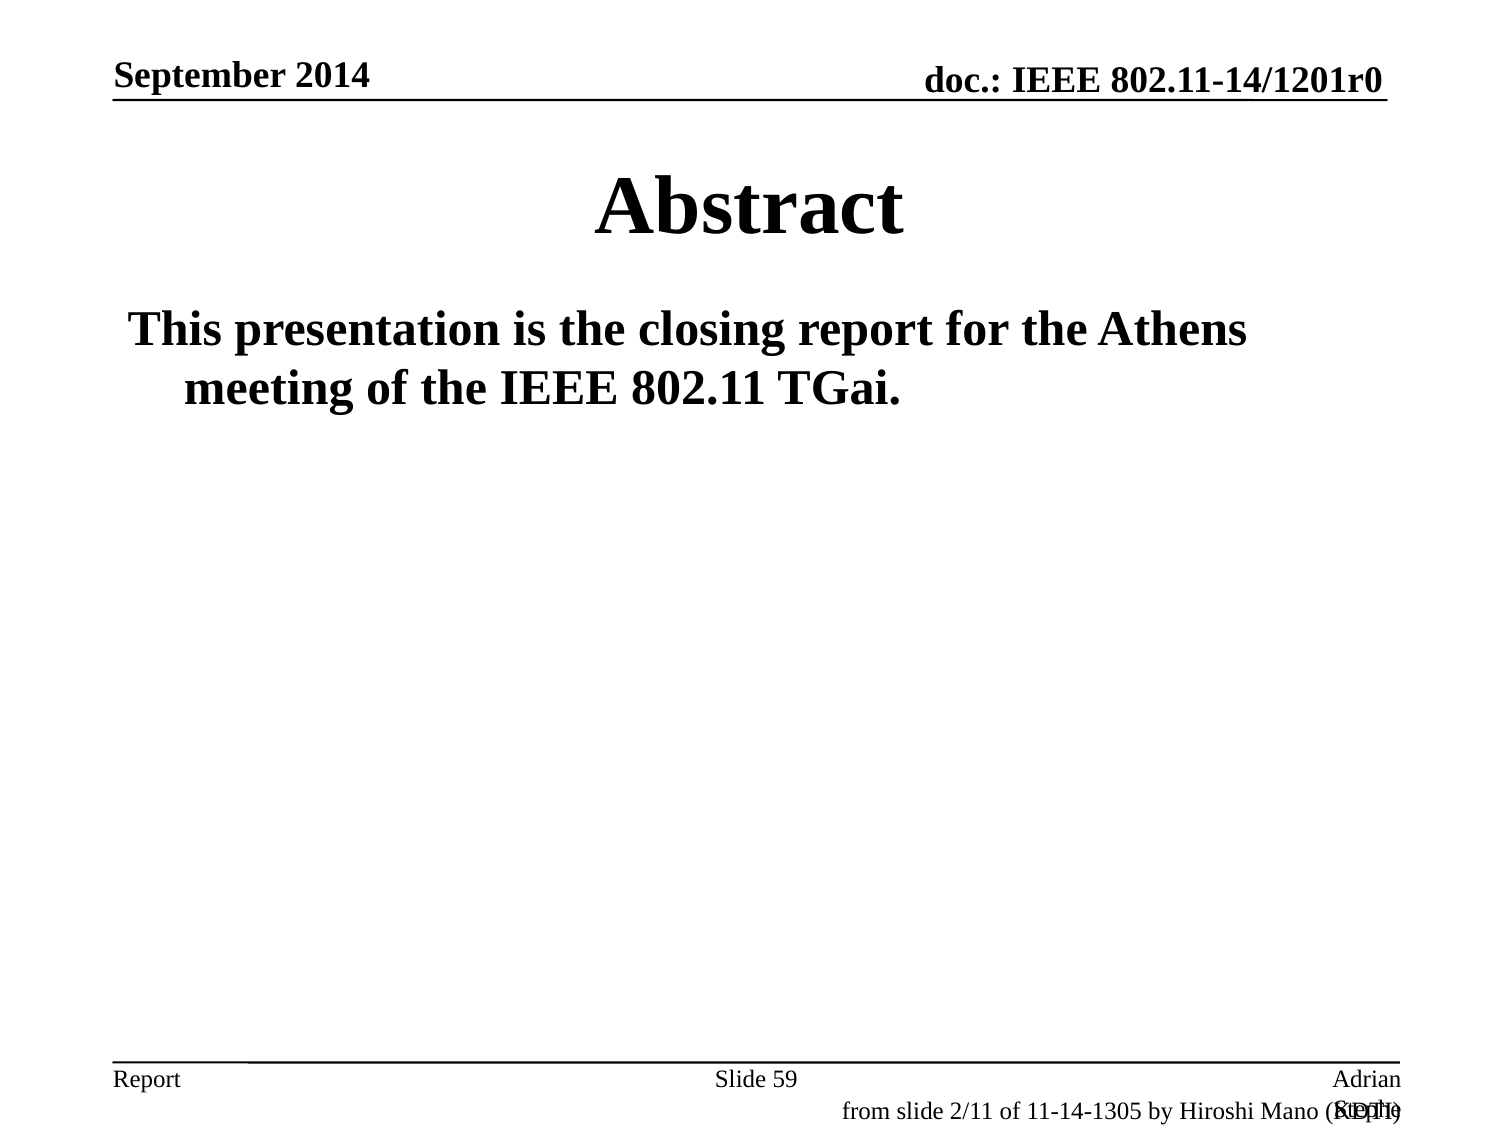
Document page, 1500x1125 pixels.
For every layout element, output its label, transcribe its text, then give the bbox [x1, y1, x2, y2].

text_box September 2014 [113, 50, 371, 96]
text_box from slide 2/11 of 11-14-1305 by Hiroshi Mano (KDTI) [343, 1087, 1417, 1125]
slide_number Slide 59 [712, 1061, 800, 1087]
list This presentation is the closing report for the Athens meeting of the IEEE 802.11 TGai. [112, 287, 1425, 963]
footer Adrian Stephens, Intel Corporation [1324, 1061, 1402, 1087]
title Abstract [112, 112, 1388, 287]
